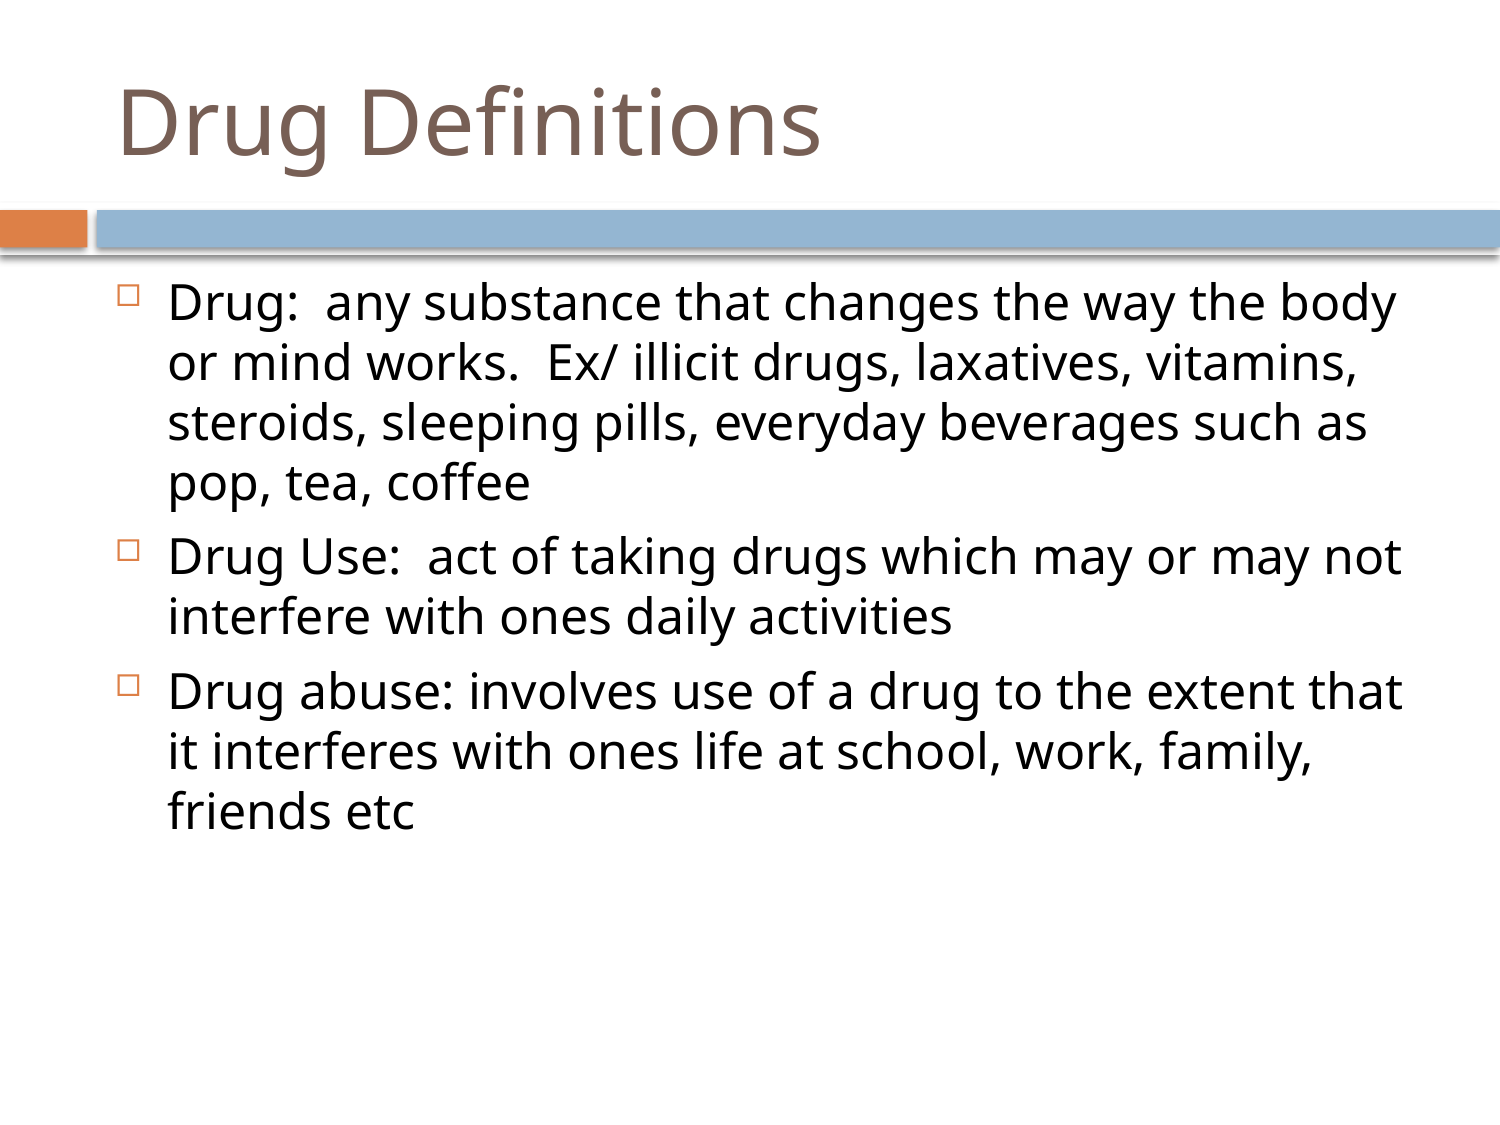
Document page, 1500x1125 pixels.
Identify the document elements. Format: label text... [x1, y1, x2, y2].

title Drug Definitions [100, 37, 1438, 200]
list Drug: any substance that changes the way the body or mind works. Ex/ illicit drugs, laxatives, vitamins, steroids, sleeping pills, everyday beverages such as pop, tea, coffee Drug Use: act of taking drugs which may or may not interfere with ones daily activities Drug abuse: involves use of a drug to the extent that it interferes with ones life at school, work, family, friends etc [100, 262, 1438, 1000]
